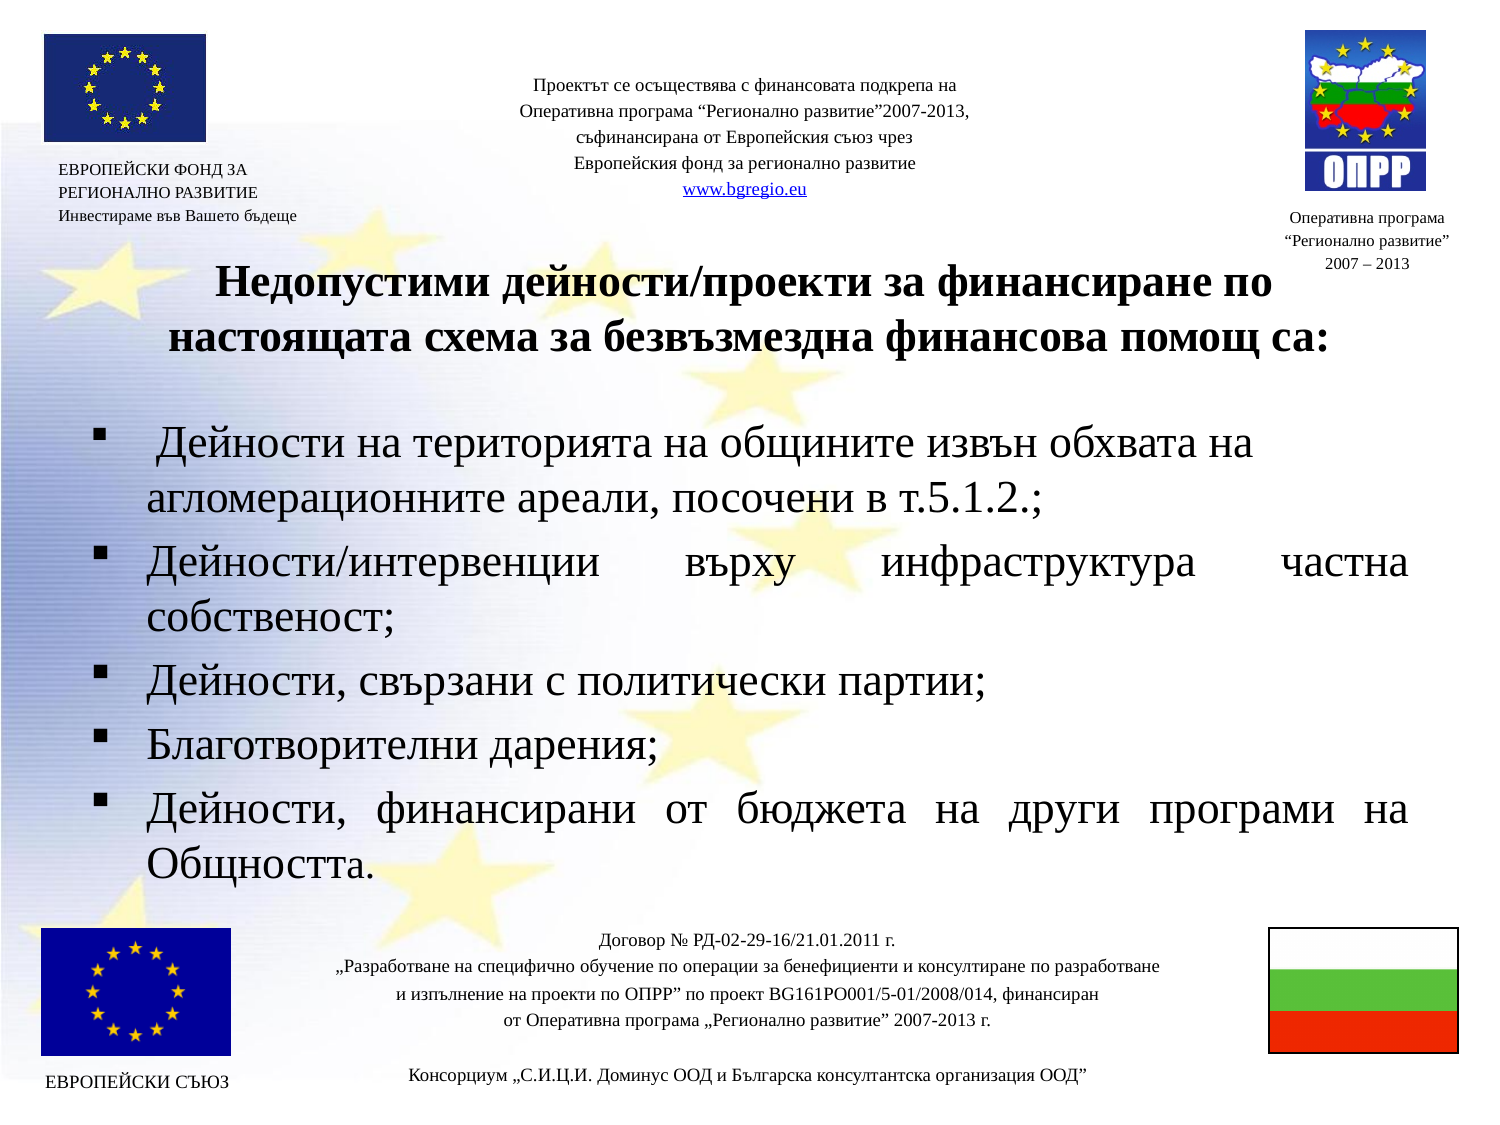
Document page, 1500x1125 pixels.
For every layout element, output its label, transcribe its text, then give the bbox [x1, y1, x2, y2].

picture [0, 0, 1500, 1125]
list Дейности на територията на общините извън обхвата на агломерационните ареали, посочени в т.5.1.2.; Дейности/интервенции върху инфраструктура частна собственост; Дейности, свързани с политически партии; Благотворителни дарения; Дейности, финансирани от бюджета на други програми на Общността. [75, 404, 1425, 929]
title Недопустими дейности/проекти за финансиране по настоящата схема за безвъзмездна финансова помощ са: [75, 243, 1425, 372]
